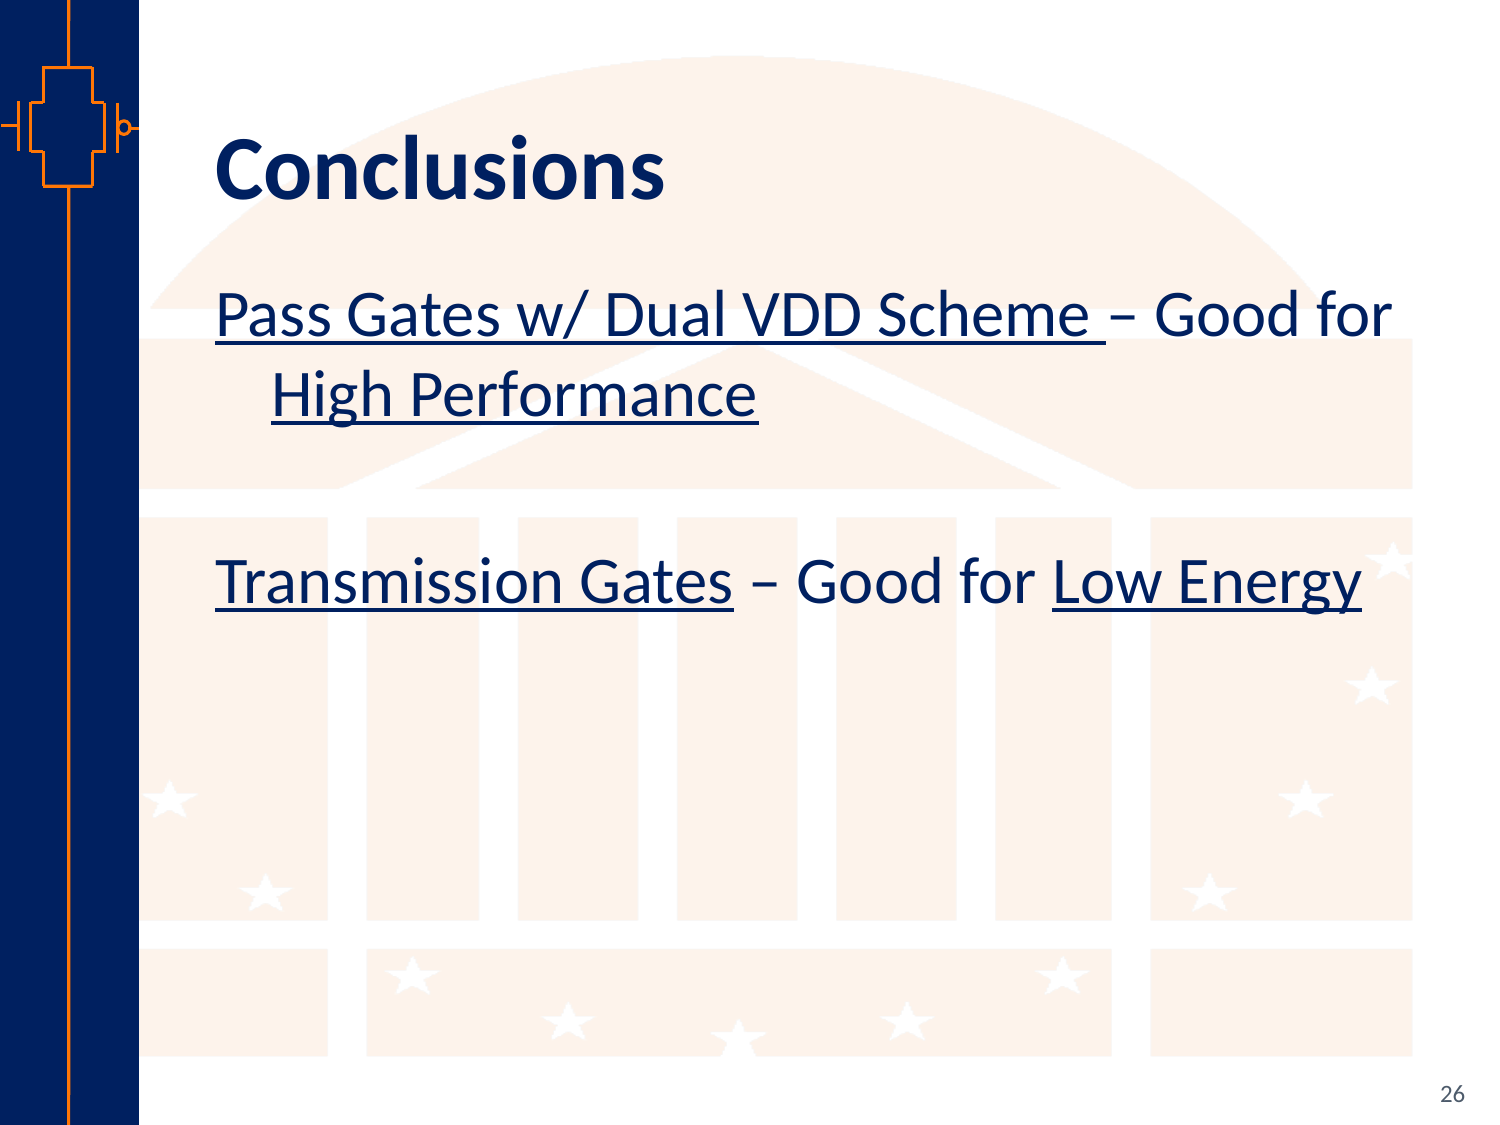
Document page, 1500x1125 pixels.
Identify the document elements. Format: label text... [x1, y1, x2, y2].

list Pass Gates w/ Dual VDD Scheme – Good for High Performance Transmission Gates – Good for Low Energy [200, 262, 1425, 1090]
title Conclusions [200, 37, 1388, 225]
slide_number 26 [1425, 1062, 1488, 1123]
